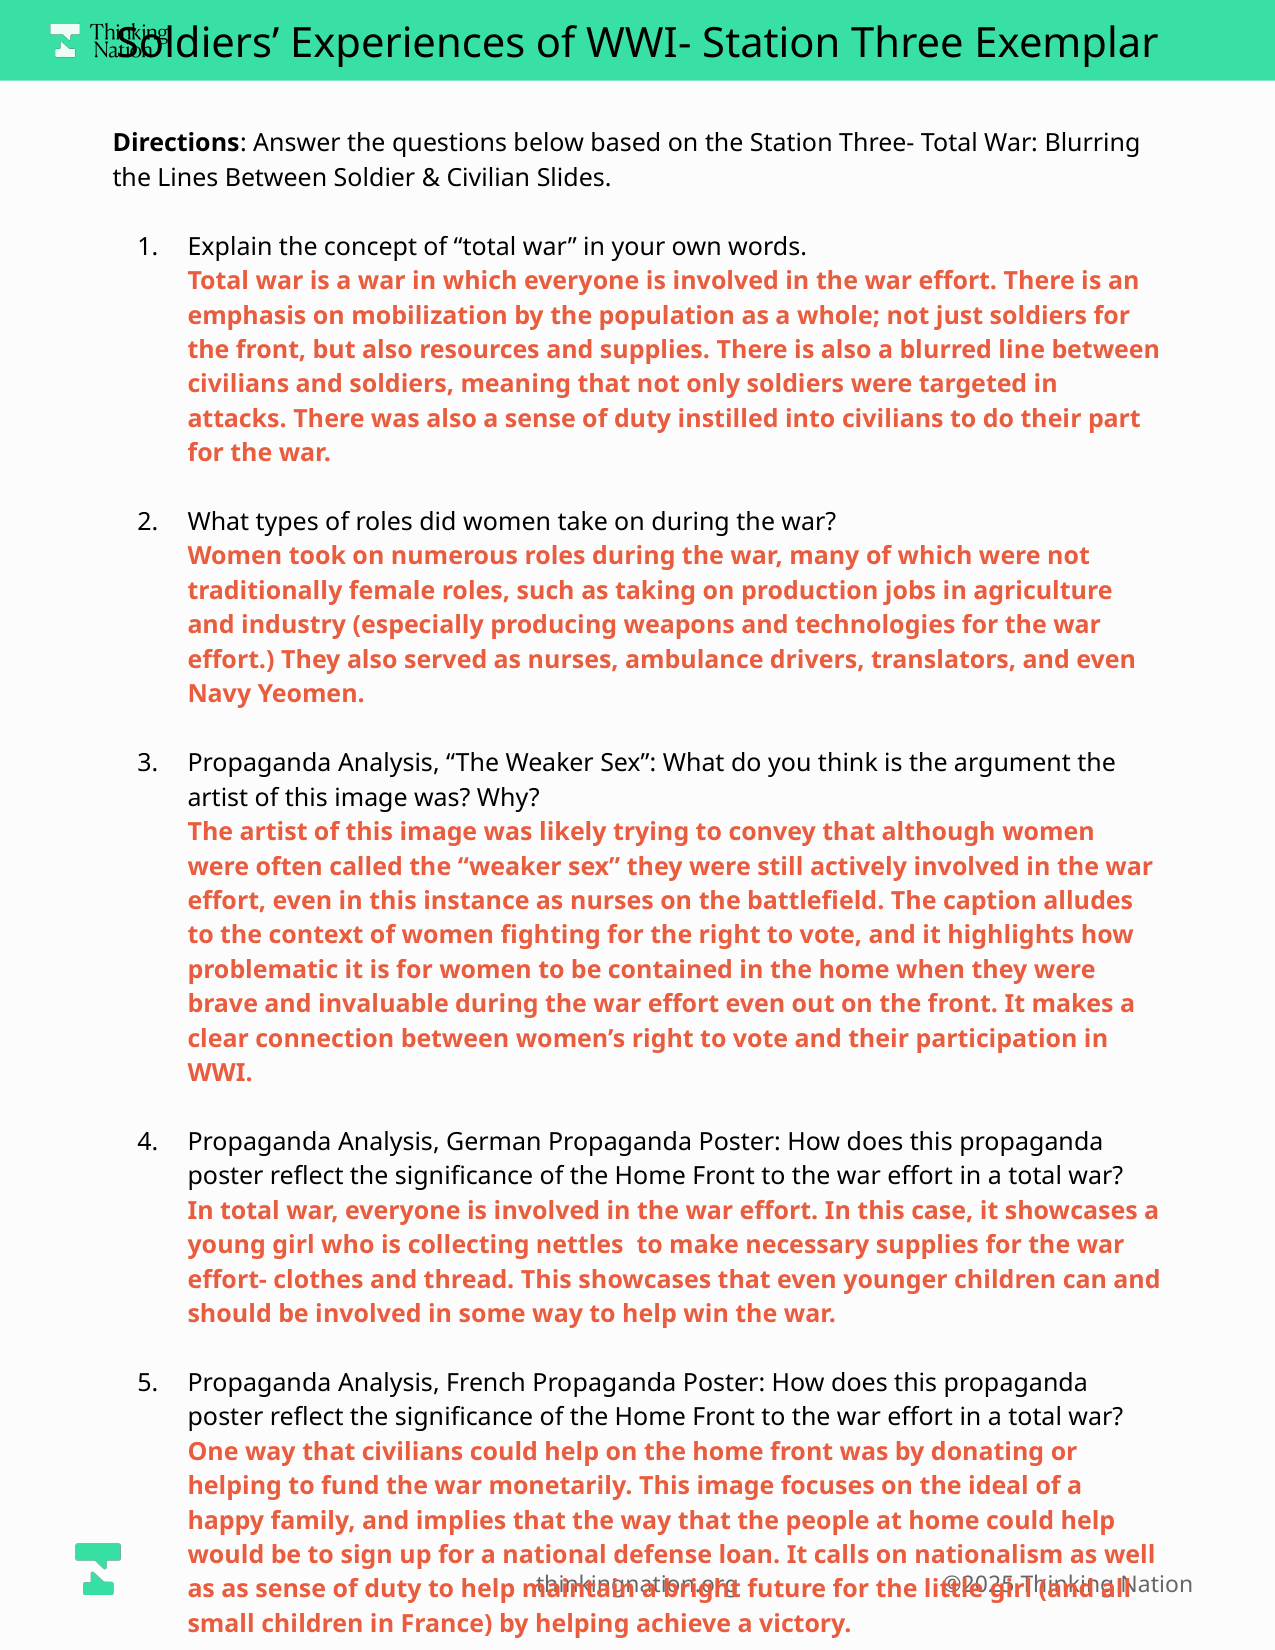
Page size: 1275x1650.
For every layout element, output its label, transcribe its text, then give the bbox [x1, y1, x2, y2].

text_box ©2025 Thinking Nation [1178, 1553, 1210, 1605]
picture [36, 12, 172, 69]
picture [62, 1533, 134, 1605]
text_box Directions: Answer the questions below based on the Station Three- Total War: Blurring the Lines Between Soldier & Civilian Slides. Explain the concept of “total war” in your own words. Total war is a war in which everyone is involved in the war effort. There is an emphasis on mobilization by the population as a whole; not just soldiers for the front, but also resources and supplies. There is also a blurred line between civilians and soldiers, meaning that not only soldiers were targeted in attacks. There was also a sense of duty instilled into civilians to do their part for the war. What types of roles did women take on during the war? Women took on numerous roles during the war, many of which were not traditionally female roles, such as taking on production jobs in agriculture and industry (especially producing weapons and technologies for the war effort.) They also served as nurses, ambulance drivers, translators, and even Navy Yeomen. Propaganda Analysis, “The Weaker Sex”: What do you think is the argument the artist of this image was? Why? The artist of this image was likely trying to convey that although women were often called the “weaker sex” they were still actively involved in the war effort, even in this instance as nurses on the battlefield. The caption alludes to the context of women fighting for the right to vote, and it highlights how problematic it is for women to be contained in the home when they were brave and invaluable during the war effort even out on the front. It makes a clear connection between women’s right to vote and their participation in WWI. Propaganda Analysis, German Propaganda Poster: How does this propaganda poster reflect the significance of the Home Front to the war effort in a total war? In total war, everyone is involved in the war effort. In this case, it showcases a young girl who is collecting nettles to make necessary supplies for the war effort- clothes and thread. This showcases that even younger children can and should be involved in some way to help win the war. Propaganda Analysis, French Propaganda Poster: How does this propaganda poster reflect the significance of the Home Front to the war effort in a total war? One way that civilians could help on the home front was by donating or helping to fund the war monetarily. This image focuses on the ideal of a happy family, and implies that the way that the people at home could help would be to sign up for a national defense loan. It calls on nationalism as well as as sense of duty to help maintain a bright future for the little girl (and all small children in France) by helping achieve a victory. Propaganda Analysis, American Propaganda Poster: How does this propaganda poster reflect the significance of the Home Front to the war effort in a total war? This poster has two messages. One is aimed towards the immigrant population, reminding them of their value in the war and what they need to do to protect the freedom that drew them to the US. The other is a focus on food as a way to win the war; reminding the civilian population that their role is also significant and that they should not waste food. Soldiers on the front needed food and resources to be successful, and being wasteful at home took away from a potential victory. [97, 107, 1178, 1650]
text_box Soldiers’ Experiences of WWI- Station Three Exemplar [0, 0, 1275, 81]
